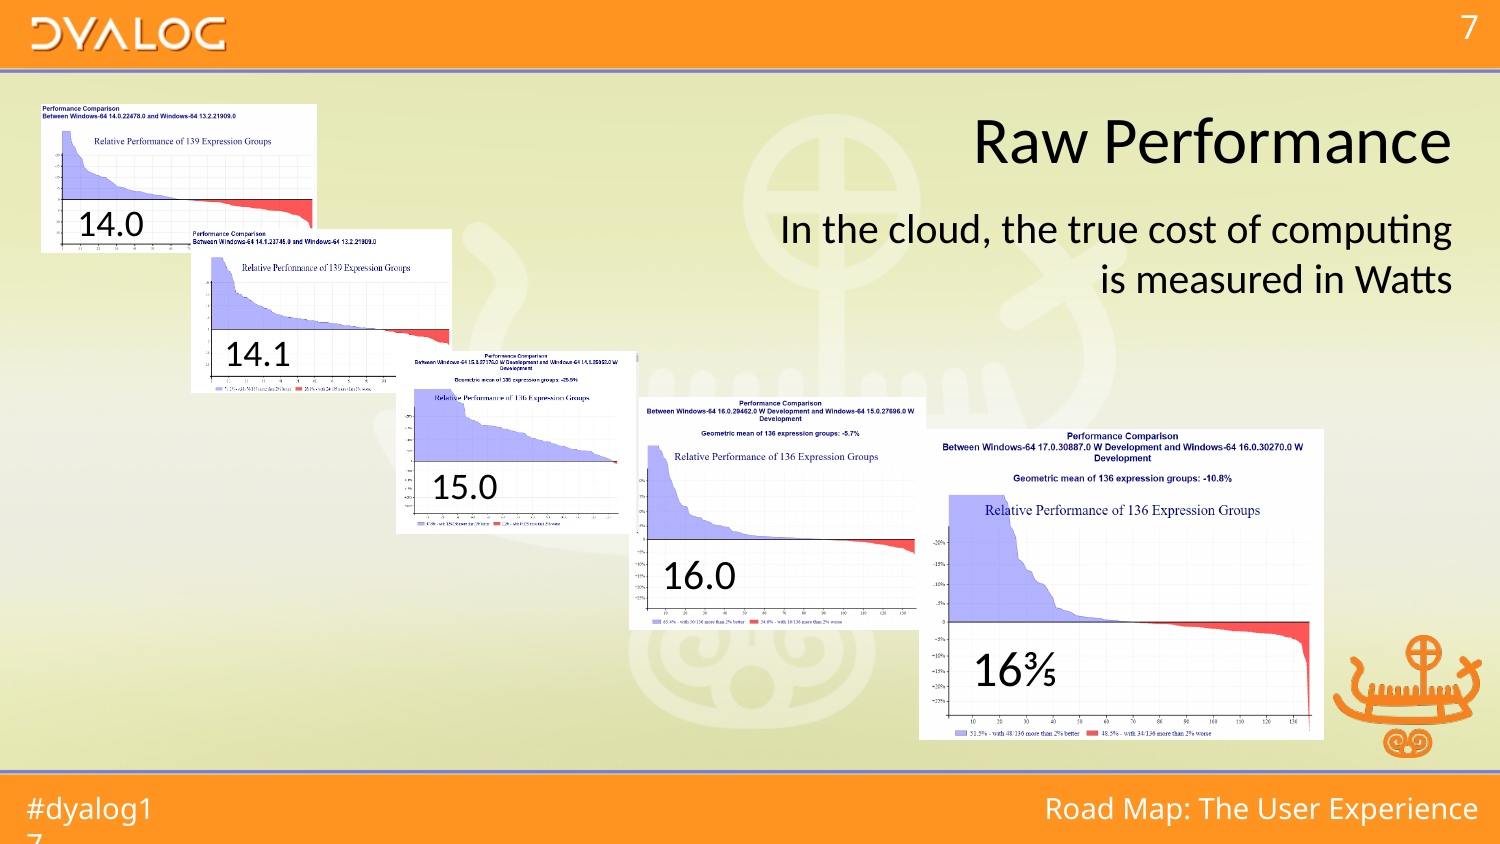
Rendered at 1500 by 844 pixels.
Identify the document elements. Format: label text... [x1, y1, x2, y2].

text_box Raw Performance In the cloud, the true cost of computing is measured in Watts [765, 89, 1468, 309]
picture [0, 0, 1500, 844]
